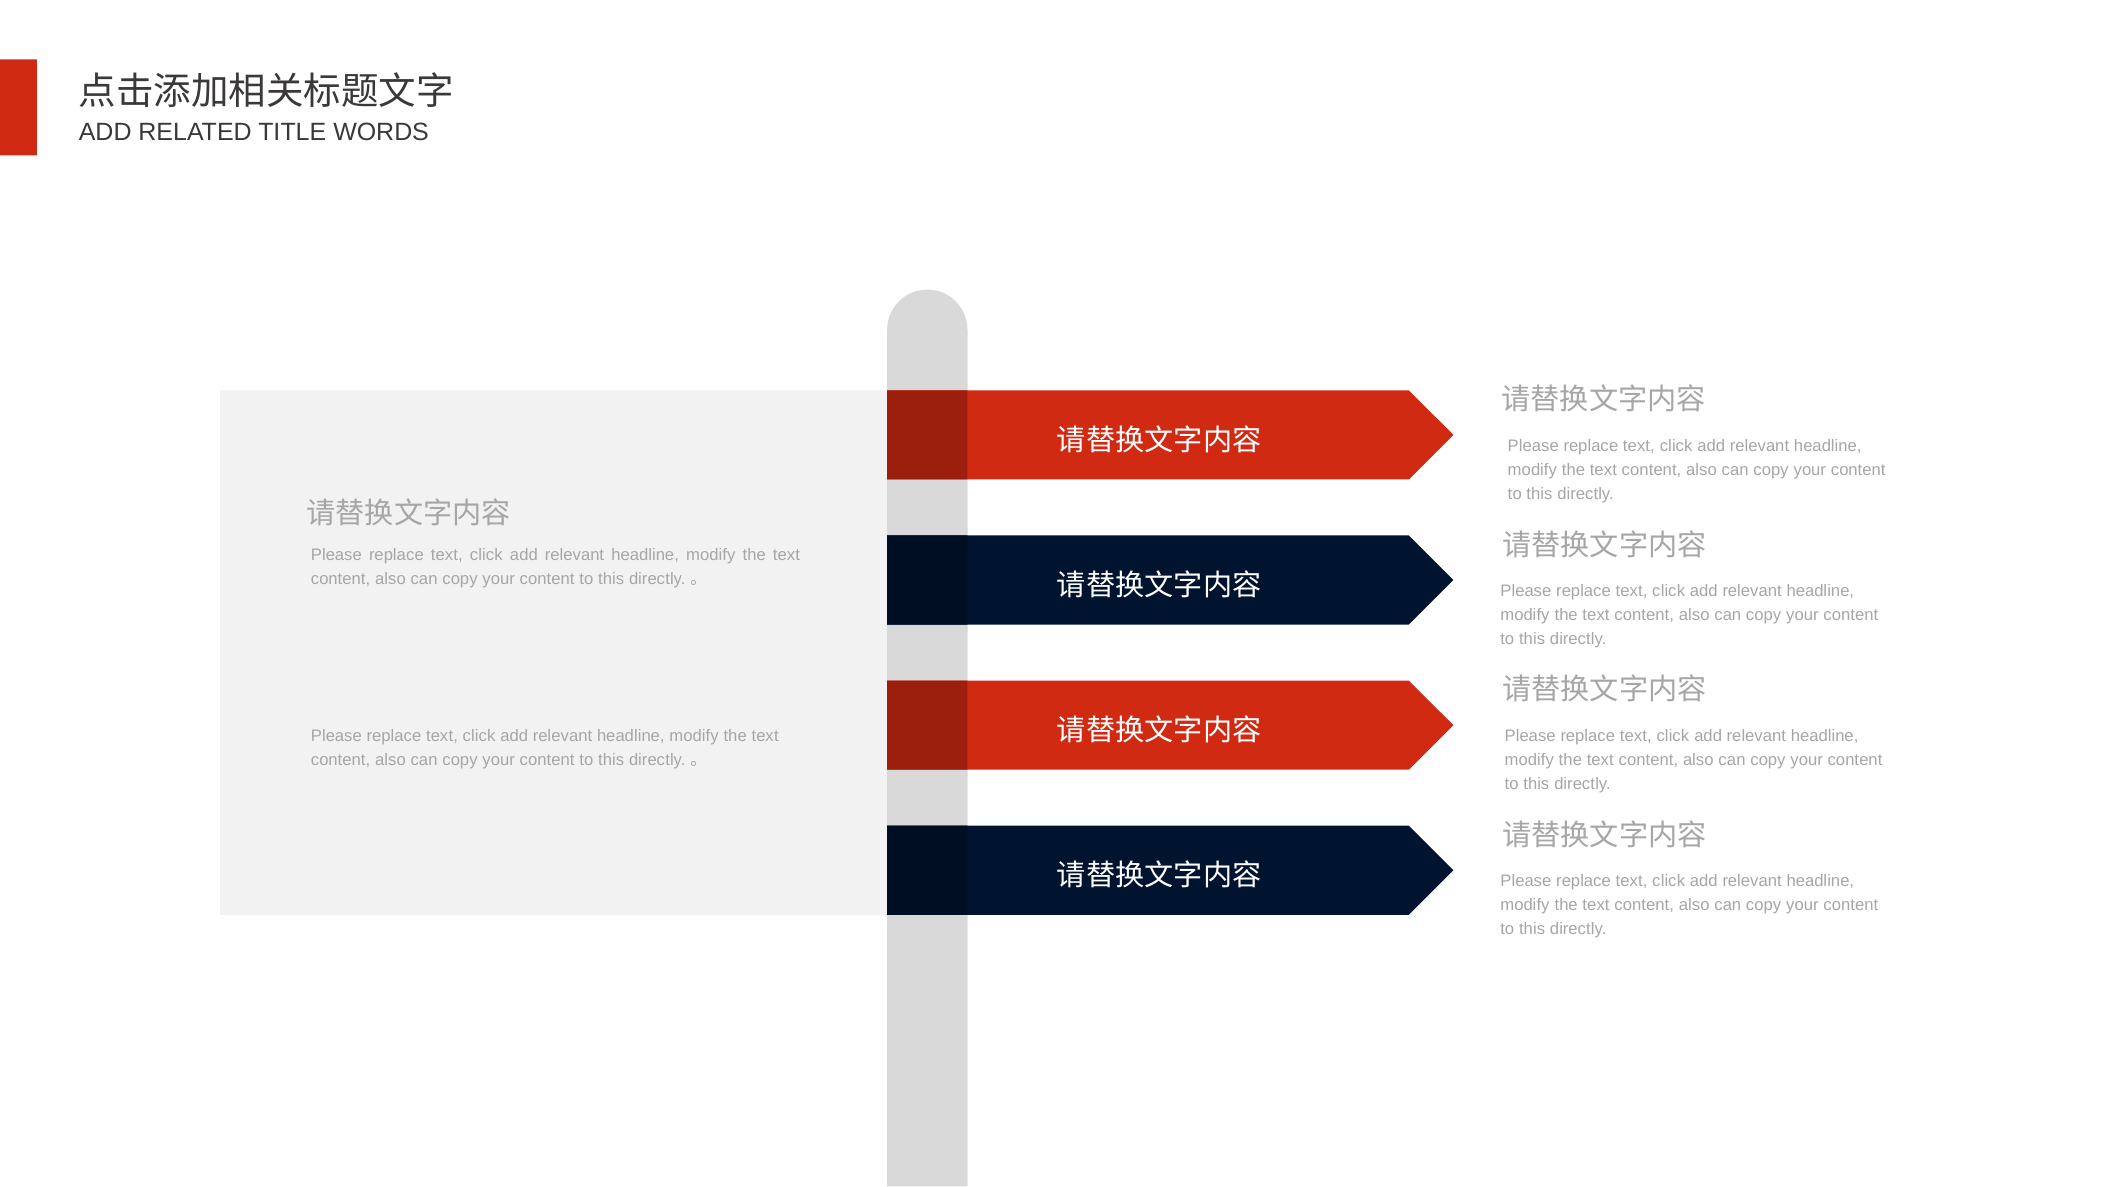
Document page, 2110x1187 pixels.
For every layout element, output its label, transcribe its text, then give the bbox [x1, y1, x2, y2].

text_box [887, 480, 969, 535]
text_box 点击添加相关标题文字 [62, 59, 470, 121]
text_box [887, 535, 1454, 625]
text_box [886, 288, 969, 390]
text_box [887, 625, 969, 680]
text_box [887, 770, 969, 825]
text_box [887, 825, 1454, 915]
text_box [1485, 801, 1896, 945]
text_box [1485, 511, 1896, 655]
text_box [886, 915, 969, 1187]
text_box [220, 390, 887, 915]
text_box ADD RELATED TITLE WORDS [62, 107, 446, 154]
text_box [887, 390, 1454, 480]
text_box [1485, 656, 1900, 800]
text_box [1485, 366, 1903, 510]
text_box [887, 680, 1454, 770]
